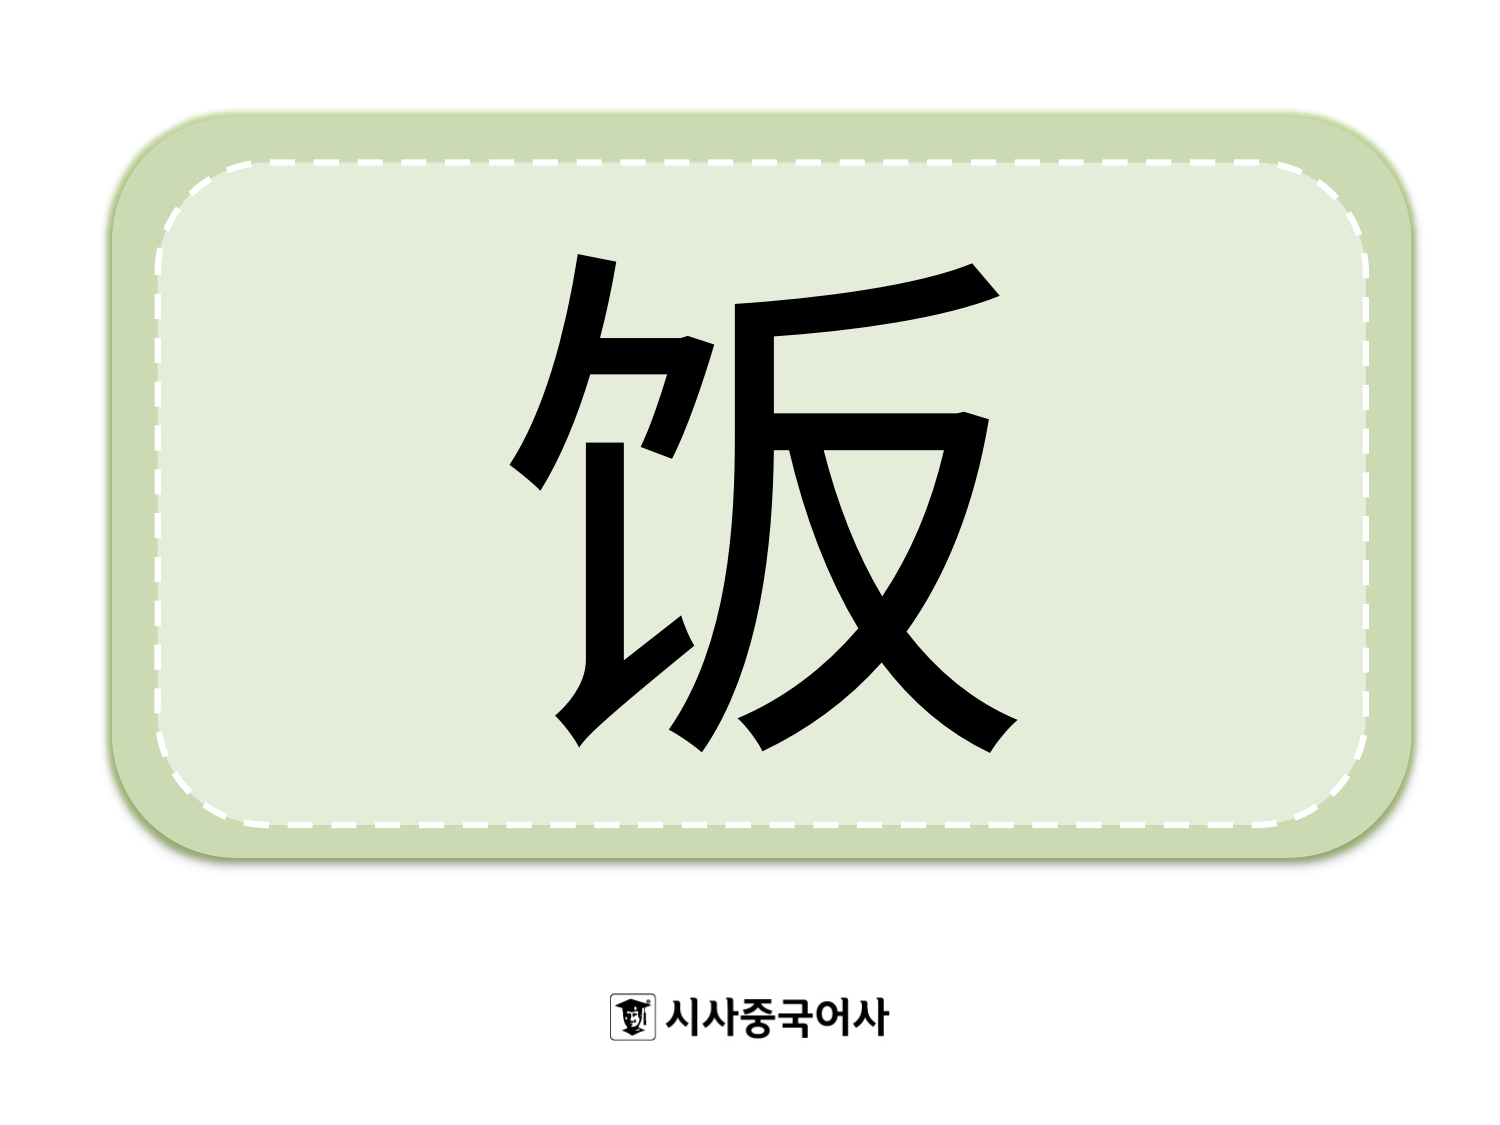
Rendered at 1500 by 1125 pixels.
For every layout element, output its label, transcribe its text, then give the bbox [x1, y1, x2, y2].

picture [602, 987, 898, 1047]
text_box 饭 [162, 160, 1371, 824]
